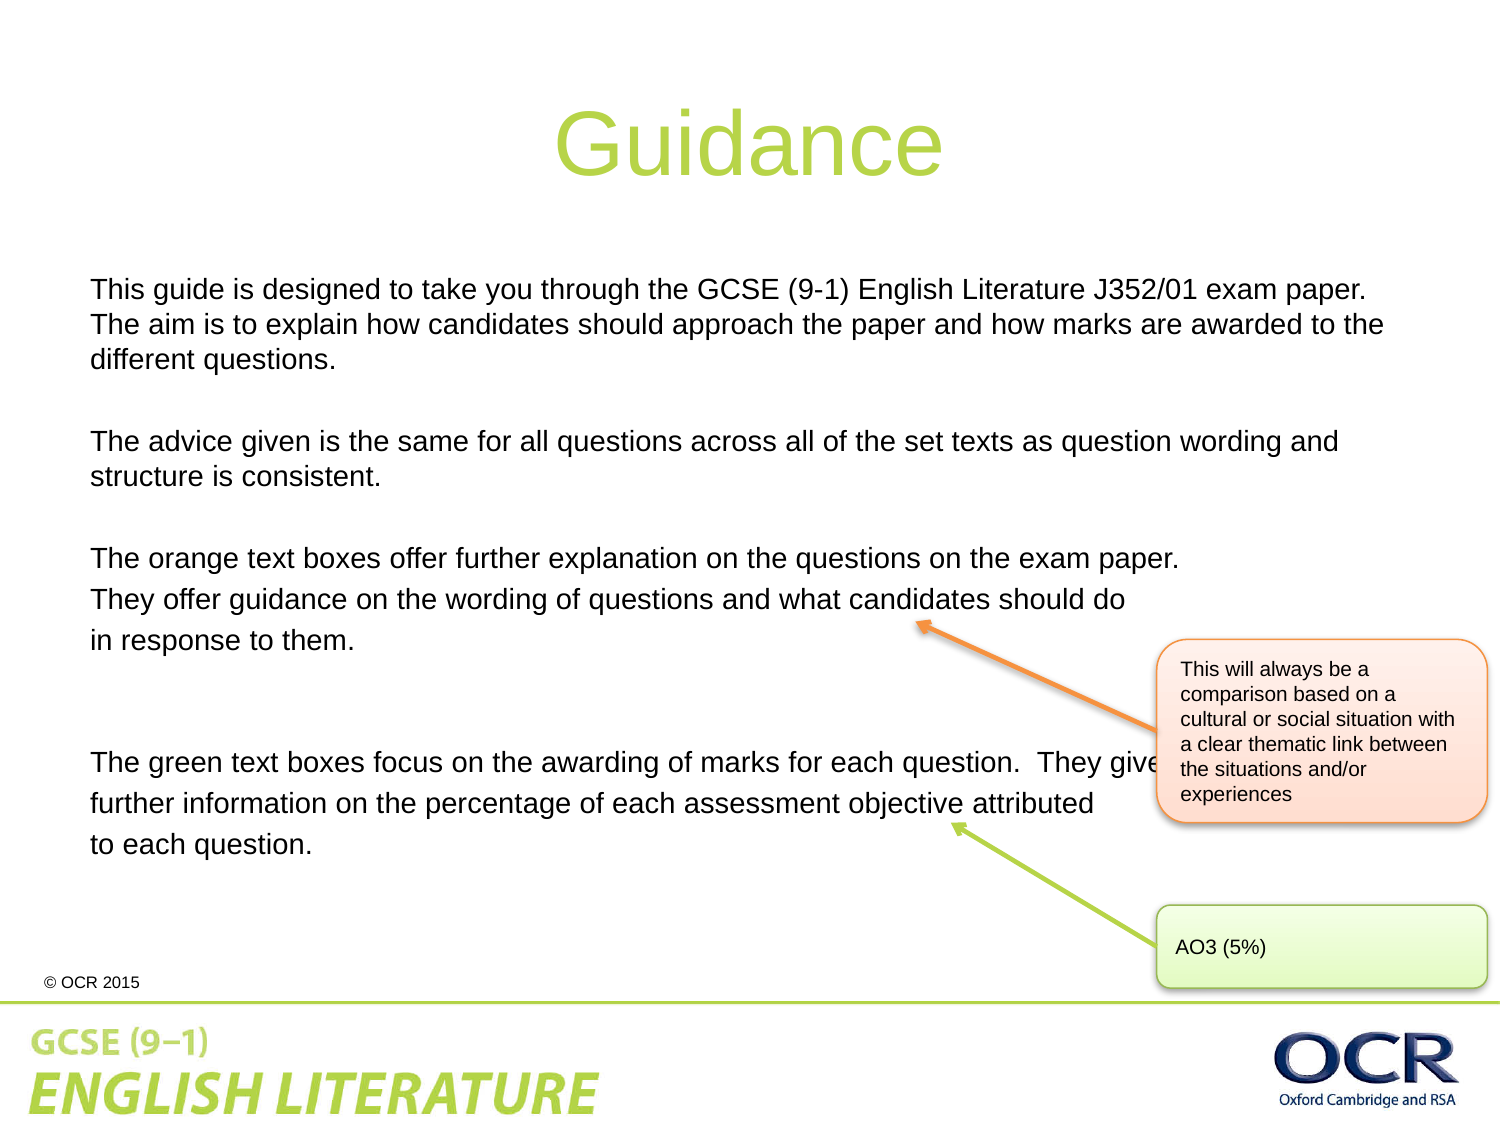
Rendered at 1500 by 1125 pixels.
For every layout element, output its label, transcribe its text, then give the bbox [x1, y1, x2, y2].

text_box This will always be a comparison based on a cultural or social situation with a clear thematic link between the situations and/or experiences [1155, 638, 1489, 824]
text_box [950, 822, 1157, 947]
text_box AO3 (5%) [1155, 904, 1489, 989]
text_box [915, 621, 1157, 732]
picture [0, 1001, 1500, 1125]
list This guide is designed to take you through the GCSE (9-1) English Literature J352/01 exam paper. The aim is to explain how candidates should approach the paper and how marks are awarded to the different questions. The advice given is the same for all questions across all of the set texts as question wording and structure is consistent. The orange text boxes offer further explanation on the questions on the exam paper. They offer guidance on the wording of questions and what candidates should do in response to them. The green text boxes focus on the awarding of marks for each question. They give further information on the percentage of each assessment objective attributed to each question. [75, 262, 1425, 1005]
title Guidance [75, 45, 1425, 233]
